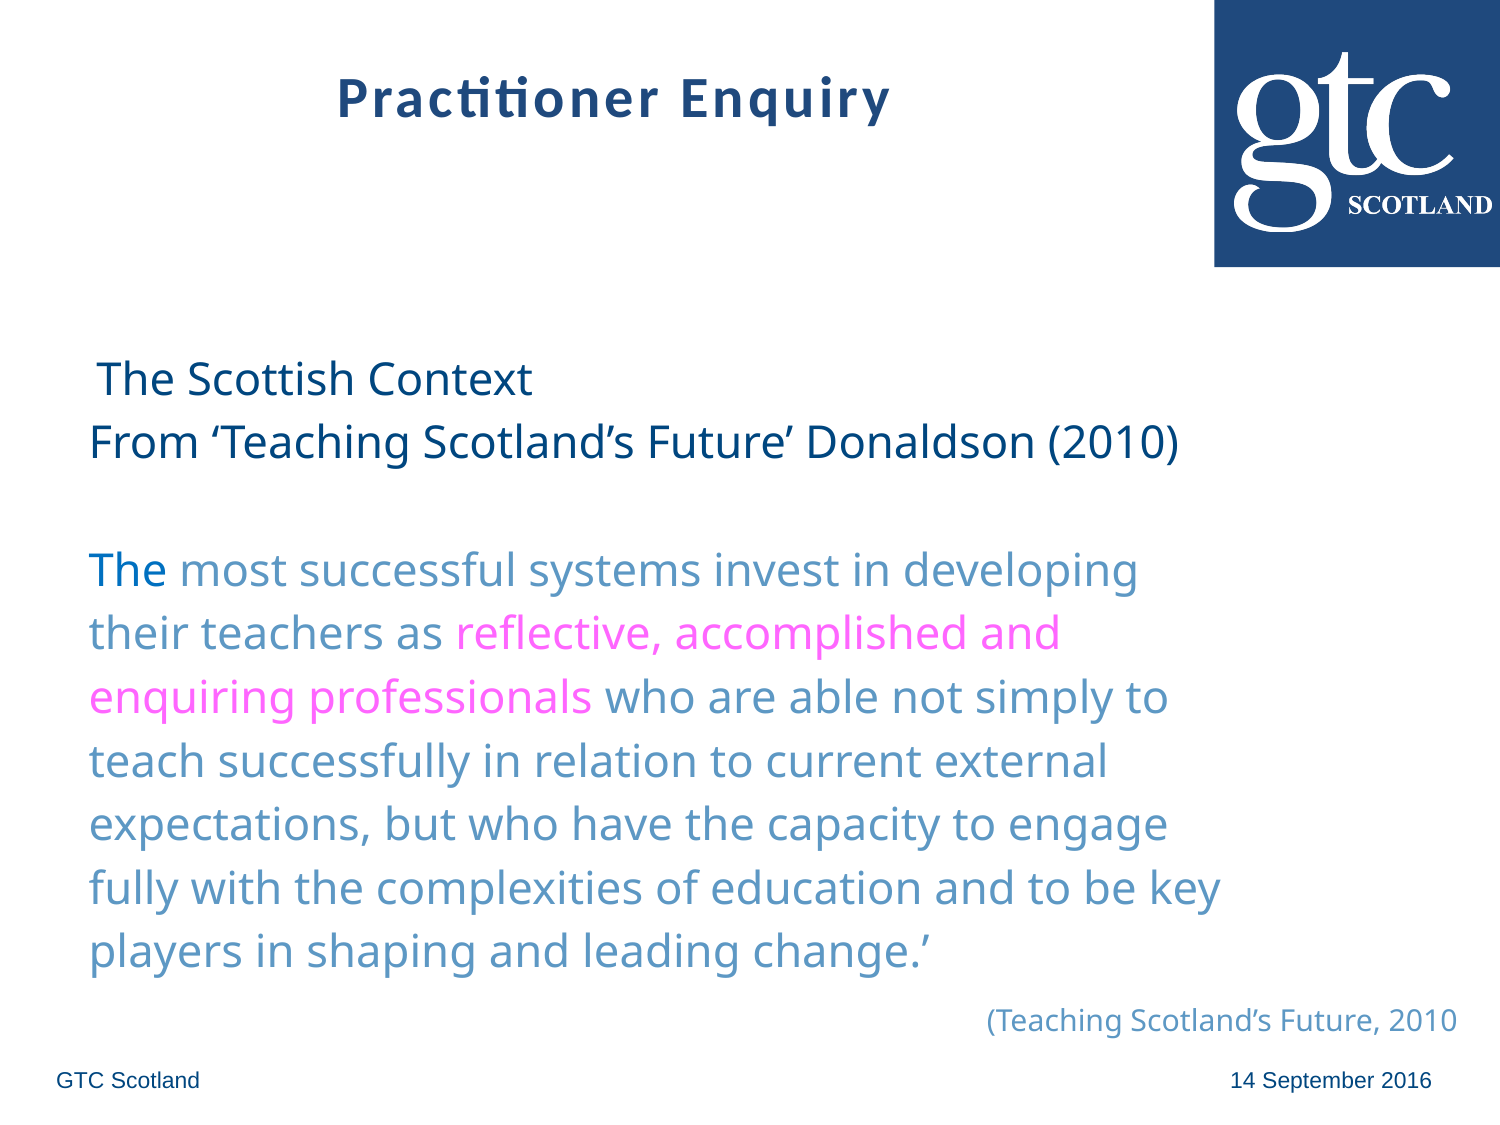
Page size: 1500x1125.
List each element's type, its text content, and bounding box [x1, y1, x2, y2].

text_box ‘The Scottish Context From ‘Teaching Scotland’s Future’ Donaldson (2010) The most successful systems invest in developing their teachers as reflective, accomplished and enquiring professionals who are able not simply to teach successfully in relation to current external expectations, but who have the capacity to engage fully with the complexities of education and to be key players in shaping and leading change.’ (Teaching Scotland’s Future, 2010) [88, 349, 1467, 1047]
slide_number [1074, 1058, 1447, 1102]
title Practitioner Enquiry [41, 51, 1188, 149]
footer GTC Scotland [41, 1058, 529, 1102]
picture [1234, 51, 1492, 232]
